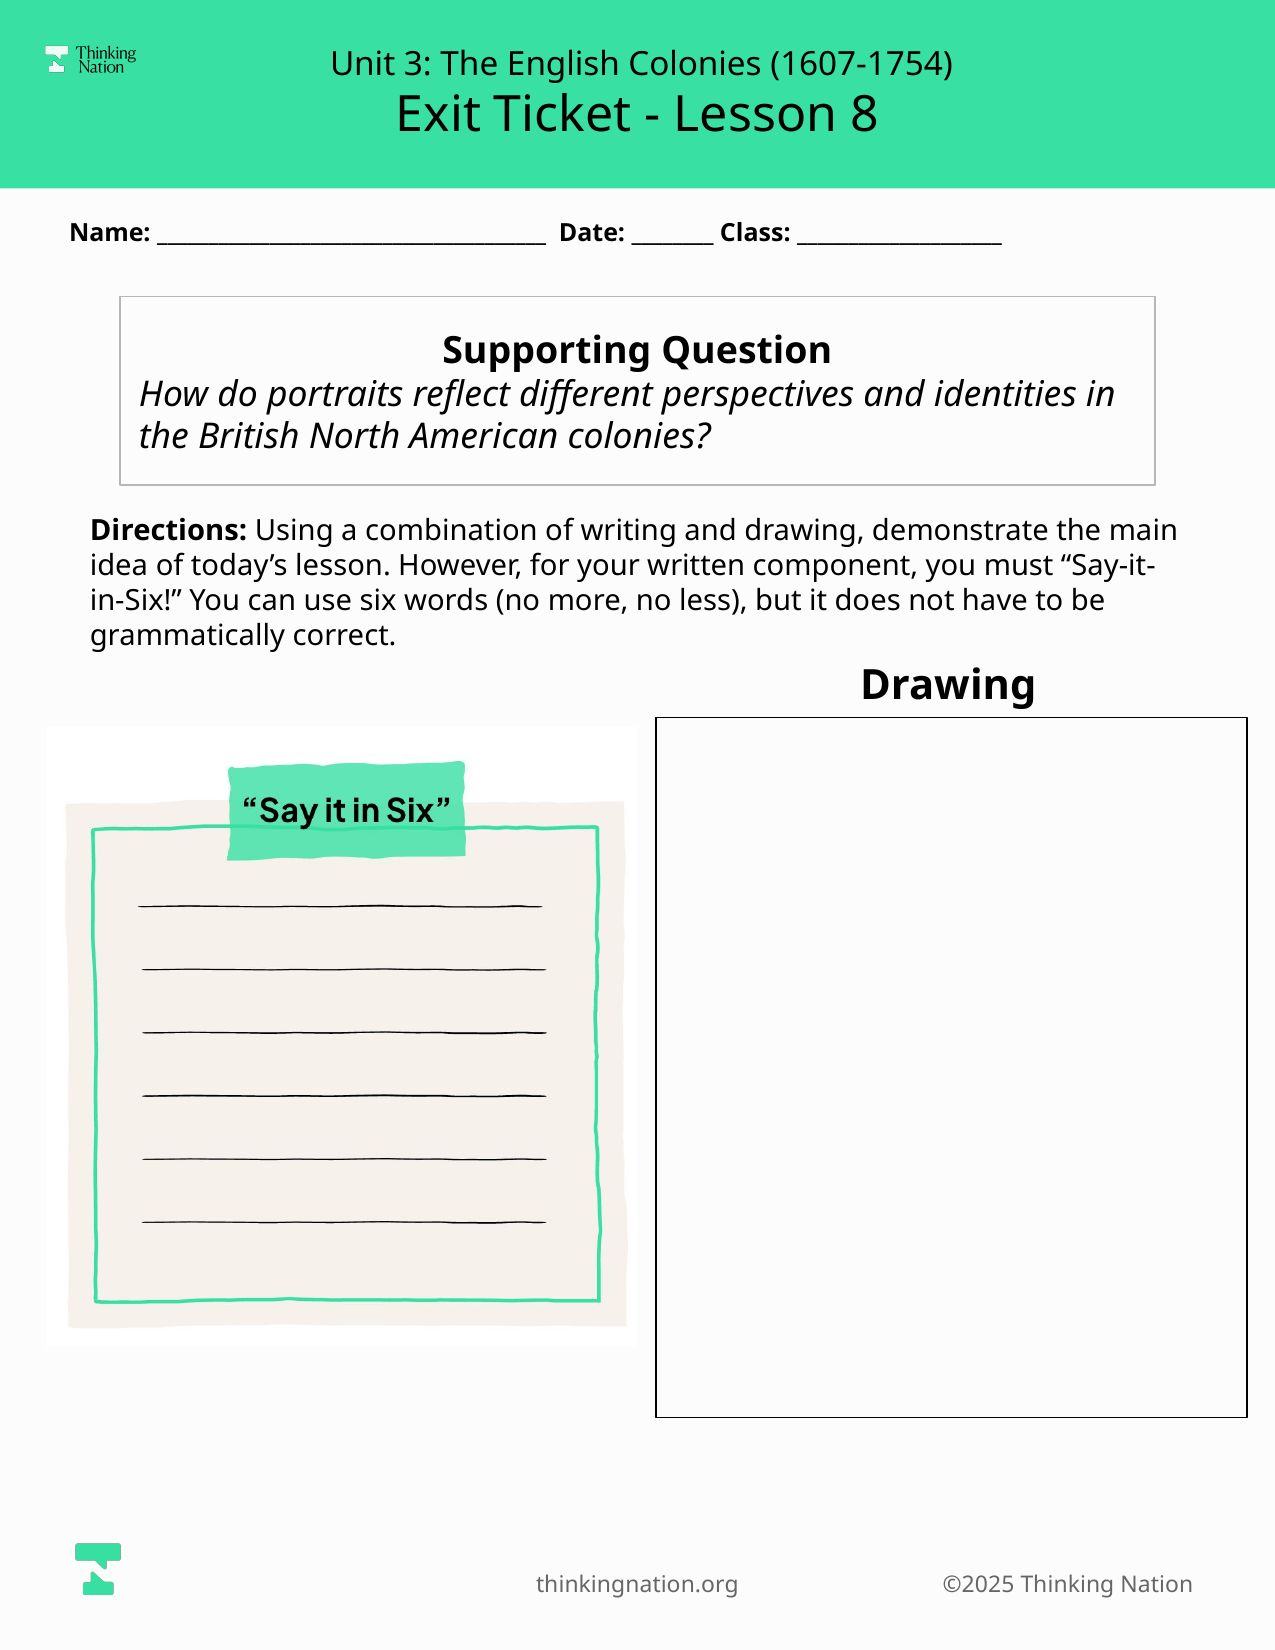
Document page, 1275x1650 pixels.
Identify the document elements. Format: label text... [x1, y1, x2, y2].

picture [35, 37, 140, 82]
text_box Drawing [845, 643, 1058, 714]
picture [62, 1533, 134, 1605]
text_box Name: ______________________________________ Date: ________ Class: ____________________ [54, 201, 1221, 262]
text_box Unit 3: The English Colonies (1607-1754) Exit Ticket - Lesson 8 [0, 0, 1275, 189]
text_box [655, 717, 1247, 1418]
picture [46, 726, 638, 1348]
text_box Directions: Using a combination of writing and drawing, demonstrate the main idea of today’s lesson. However, for your written component, you must “Say-it-in-Six!” You can use six words (no more, no less), but it does not have to be grammatically correct. [74, 496, 1201, 667]
text_box thinkingnation.org [486, 1553, 789, 1605]
text_box ©2025 Thinking Nation [907, 1553, 1210, 1605]
text_box Supporting Question How do portraits reflect different perspectives and identities in the British North American colonies? [119, 296, 1156, 485]
